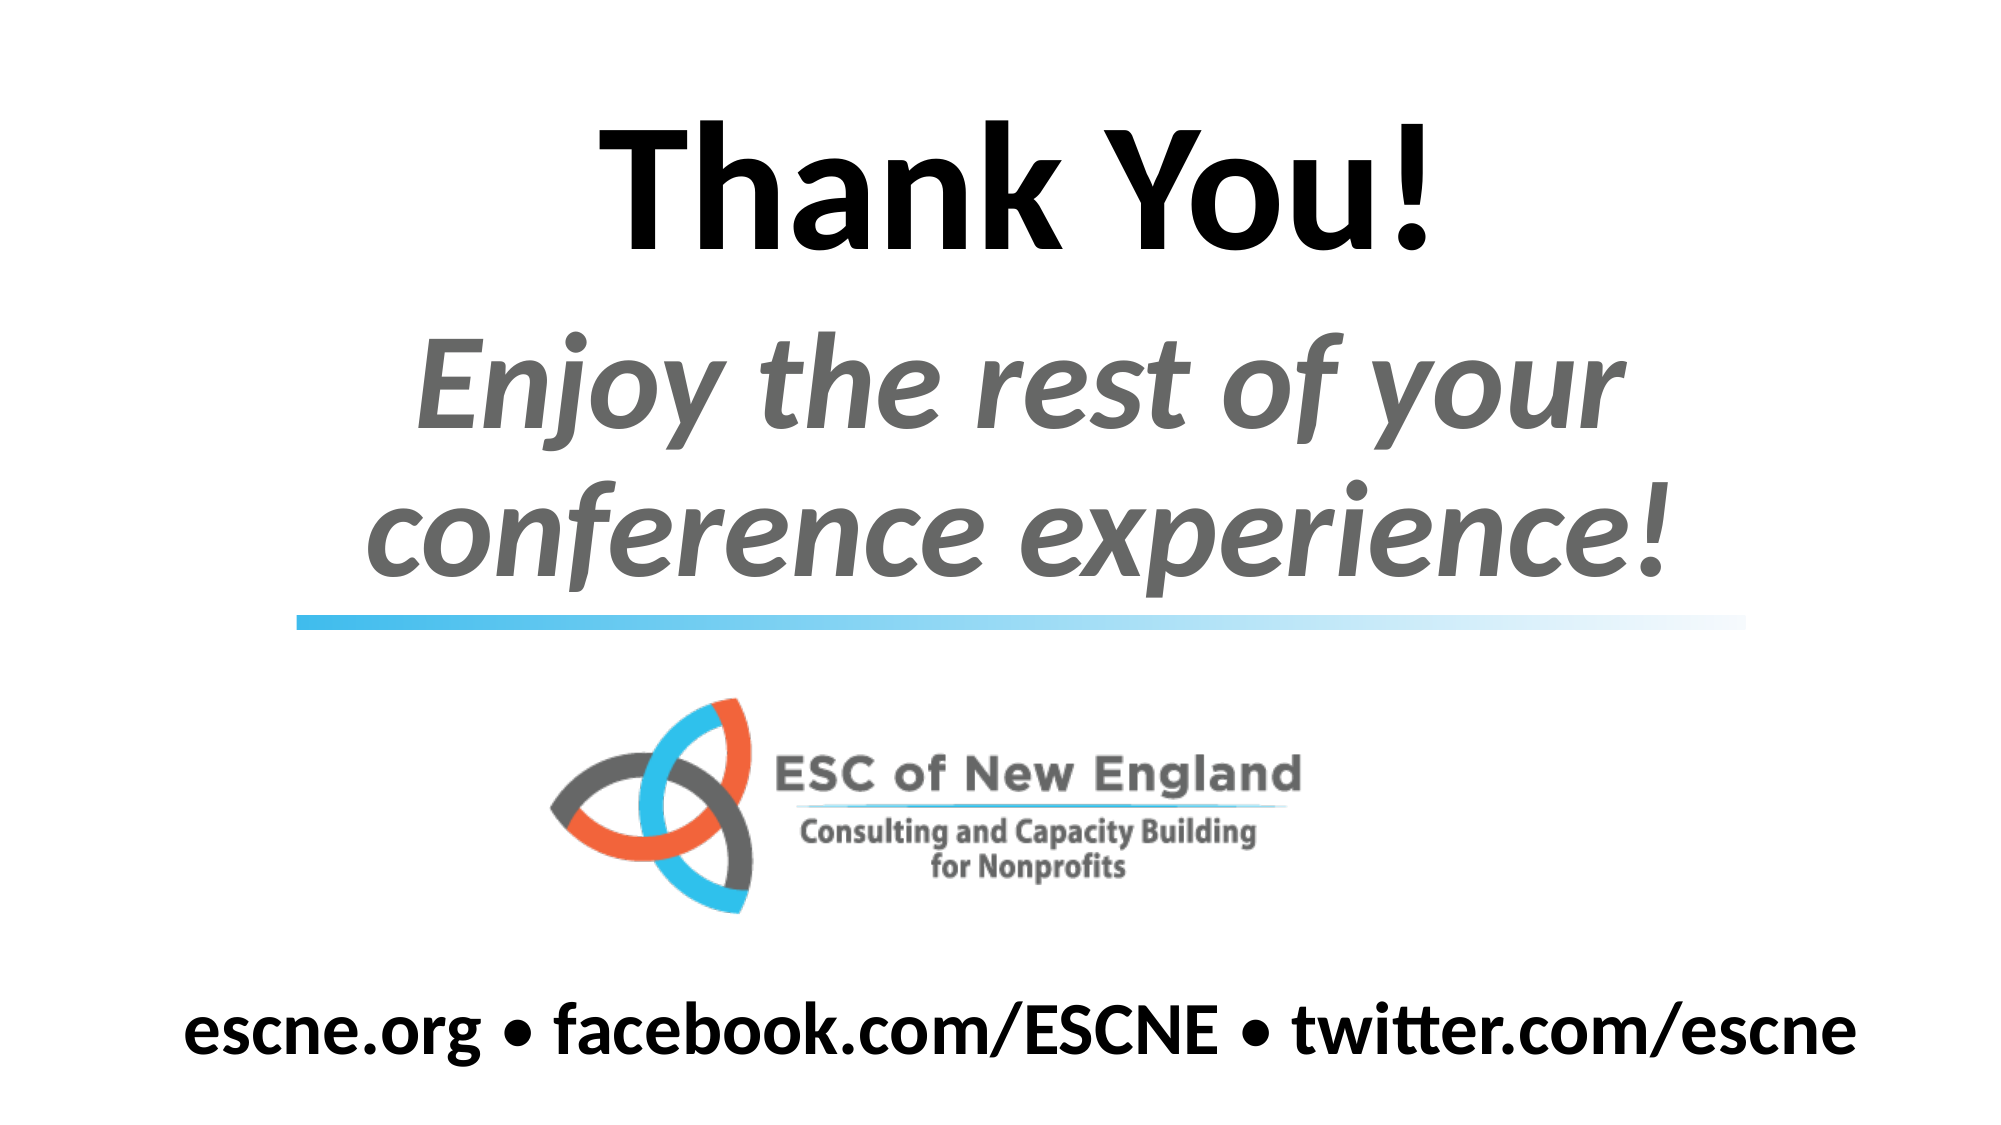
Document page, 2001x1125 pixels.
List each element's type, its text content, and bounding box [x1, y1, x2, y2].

text_box [296, 615, 1746, 630]
text_box escne.org • facebook.com/ESCNE • twitter.com/escne [158, 982, 1884, 1125]
text_box Thank You! Enjoy the rest of your conference experience! [158, 83, 1884, 238]
picture [537, 682, 1326, 930]
